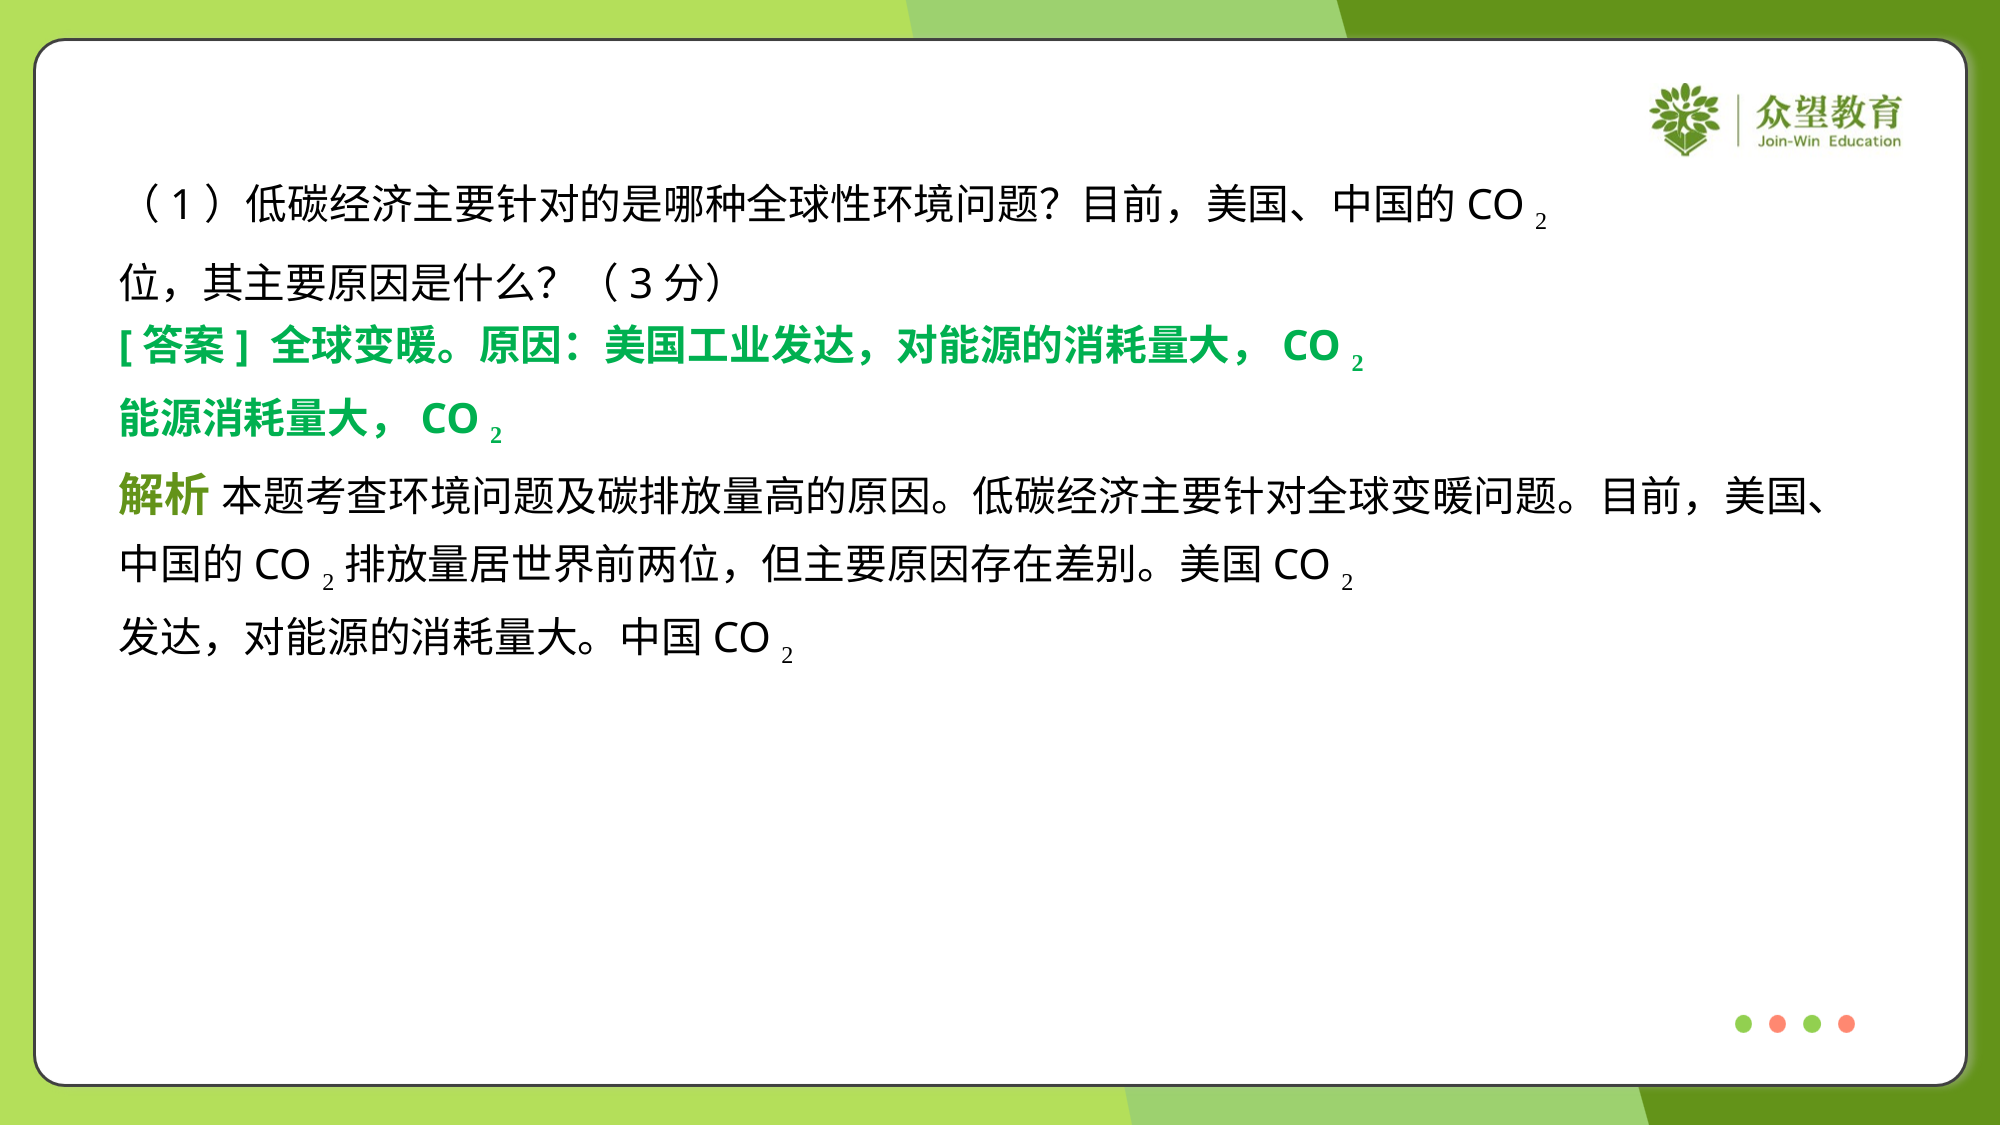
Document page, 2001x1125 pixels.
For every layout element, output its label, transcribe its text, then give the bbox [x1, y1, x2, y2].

text_box [答案] 全球变暖。原因：美国工业发达，对能源的消耗量大，CO 2 排放量大；中国人口规模大， 能源消耗量大，CO 2 排放量大。（3分） [118, 300, 1883, 442]
text_box （1）低碳经济主要针对的是哪种全球性环境问题？目前，美国、中国的CO 2 排放量居世界前两 位，其主要原因是什么？（3分） [118, 159, 1883, 300]
text_box 解析 本题考查环境问题及碳排放量高的原因。低碳经济主要针对全球变暖问题。目前，美国、 中国的CO 2排放量居世界前两位，但主要原因存在差别。美国CO 2 排放量大主要原因是美国工业 发达，对能源的消耗量大。中国CO 2 排放量大是因为中国人口规模大，能源消耗量大。【原因类】 [118, 443, 1883, 661]
picture [0, 0, 2000, 1125]
